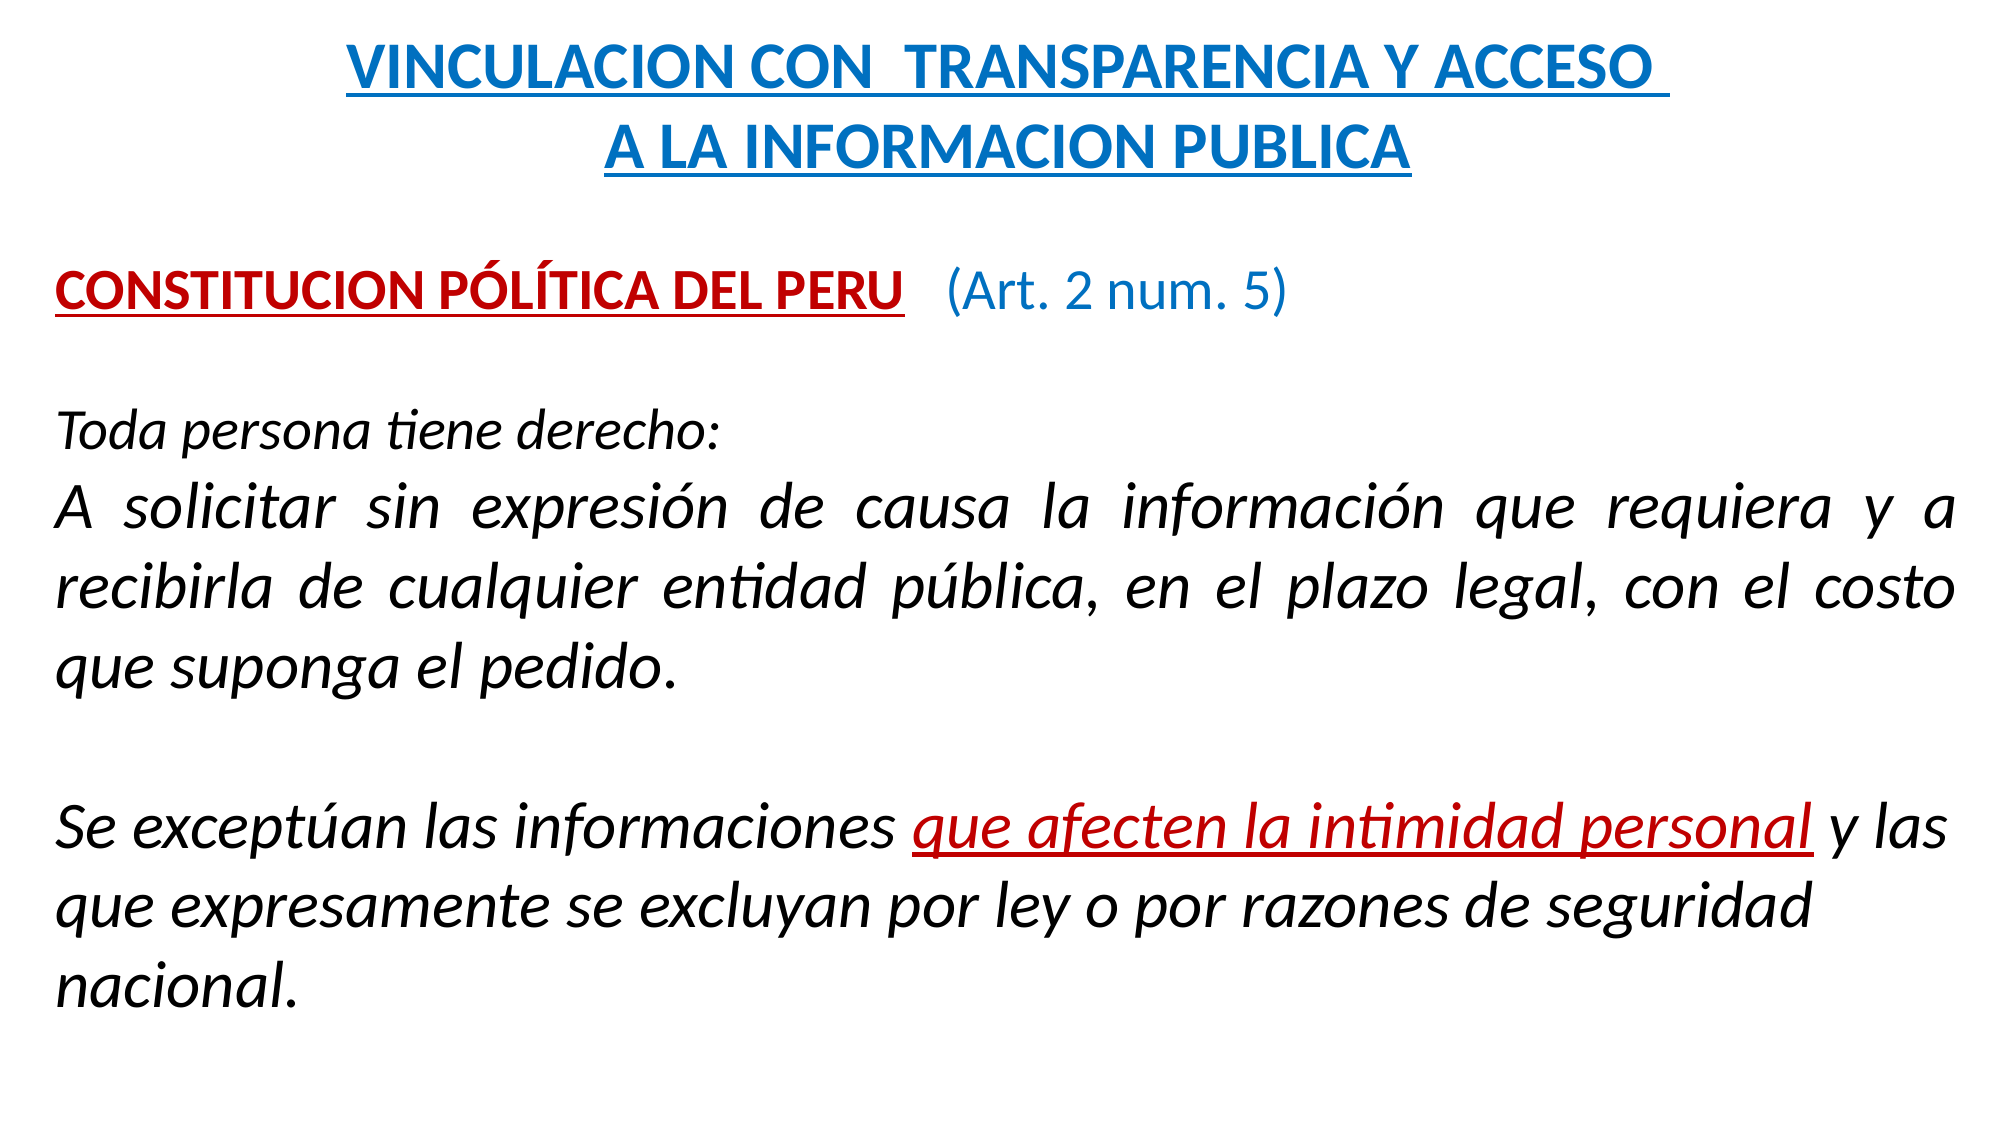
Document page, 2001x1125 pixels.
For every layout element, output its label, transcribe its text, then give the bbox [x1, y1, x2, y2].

text_box VINCULACION CON TRANSPARENCIA Y ACCESO A LA INFORMACION PUBLICA CONSTITUCION PÓLÍTICA DEL PERU (Art. 2 num. 5) Toda persona tiene derecho: A solicitar sin expresión de causa la información que requiera y a recibirla de cualquier entidad pública, en el plazo legal, con el costo que suponga el pedido. Se exceptúan las informaciones que afecten la intimidad personal y las que expresamente se excluyan por ley o por razones de seguridad nacional. [40, 14, 1975, 1029]
